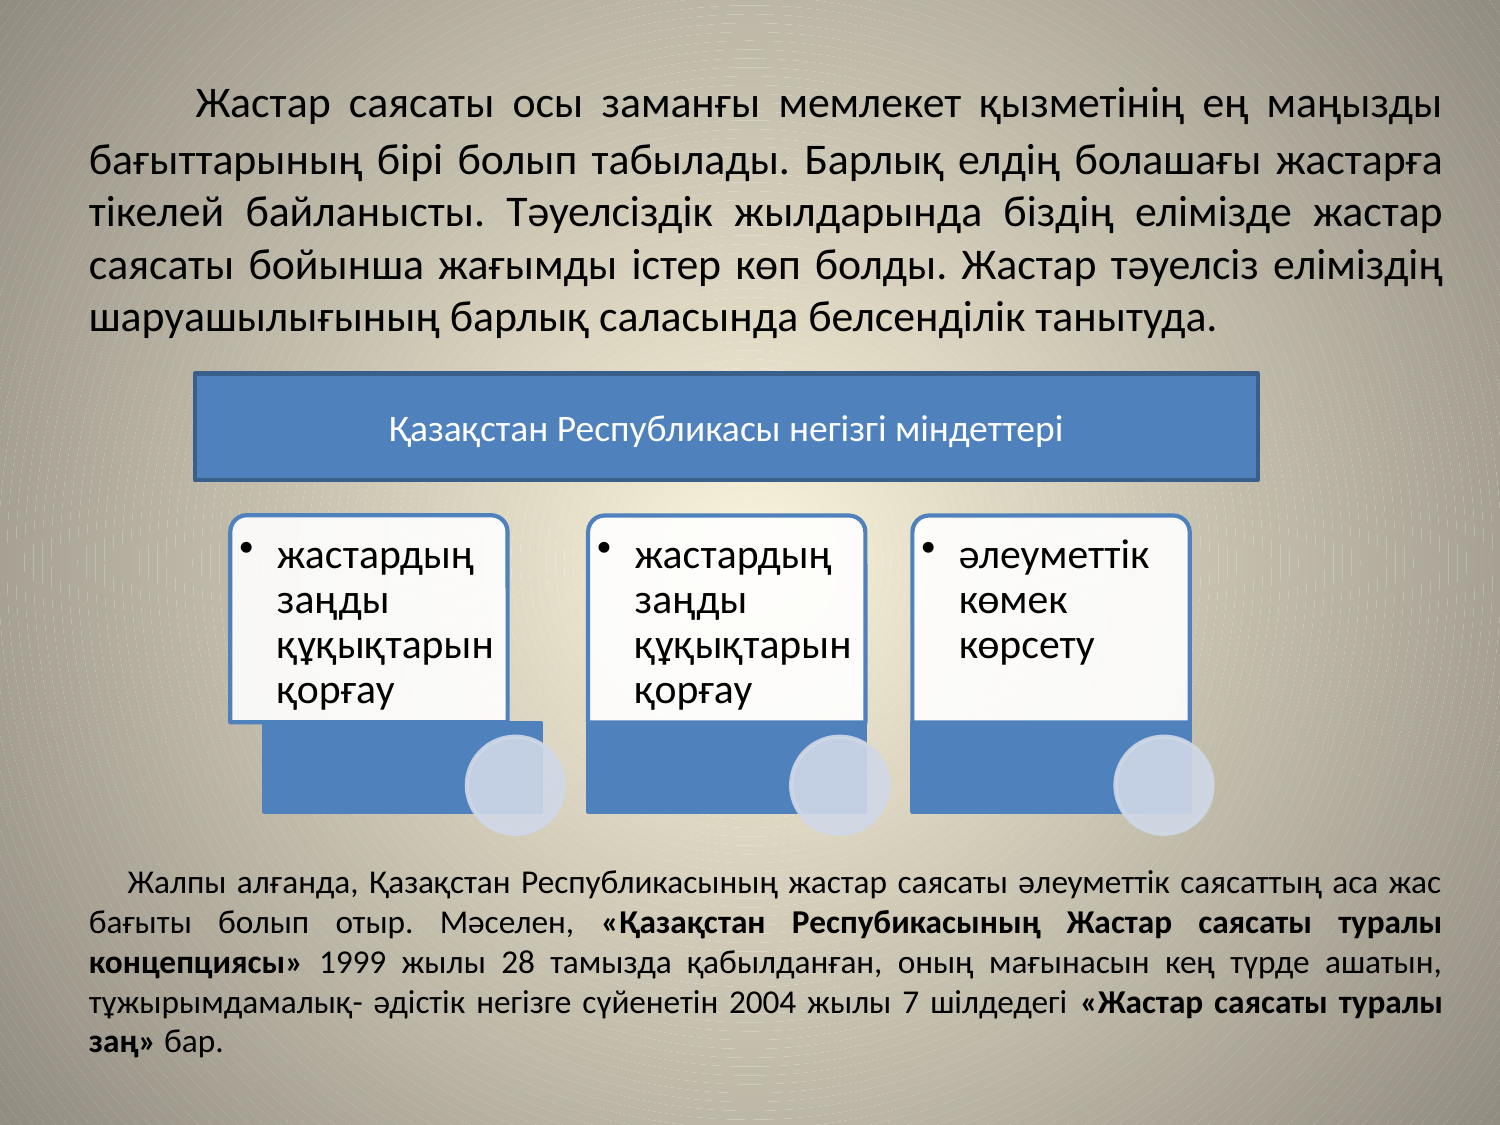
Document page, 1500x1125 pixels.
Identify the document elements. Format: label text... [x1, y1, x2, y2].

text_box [170, 514, 1306, 835]
list Жастар саясаты осы заманғы мемлекет қызметінің ең маңызды бағыттарының бірі болып табылады. Барлық елдің болашағы жастарға тікелей байланысты. Тәуелсіздік жылдарында біздің елімізде жастар саясаты бойынша жағымды істер көп болды. Жастар тәуелсіз еліміздің шаруашылығының барлық саласында белсенділік танытуда. Жалпы алғанда, Қазақстан Республикасының жастар саясаты әлеуметтік саясаттың аса жас бағыты болып отыр. Мәселен, «Қазақстан Респубикасының Жастар саясаты туралы концепциясы» 1999 жылы 28 тамызда қабылданған, оның мағынасын кең түрде ашатын, тұжырымдамалық- әдістік негізге сүйенетін 2004 жылы 7 шілдедегі «Жастар саясаты туралы заң» бар. [17, 42, 1459, 1094]
text_box Қазақстан Республикасы негізгі міндеттері [193, 371, 1260, 482]
